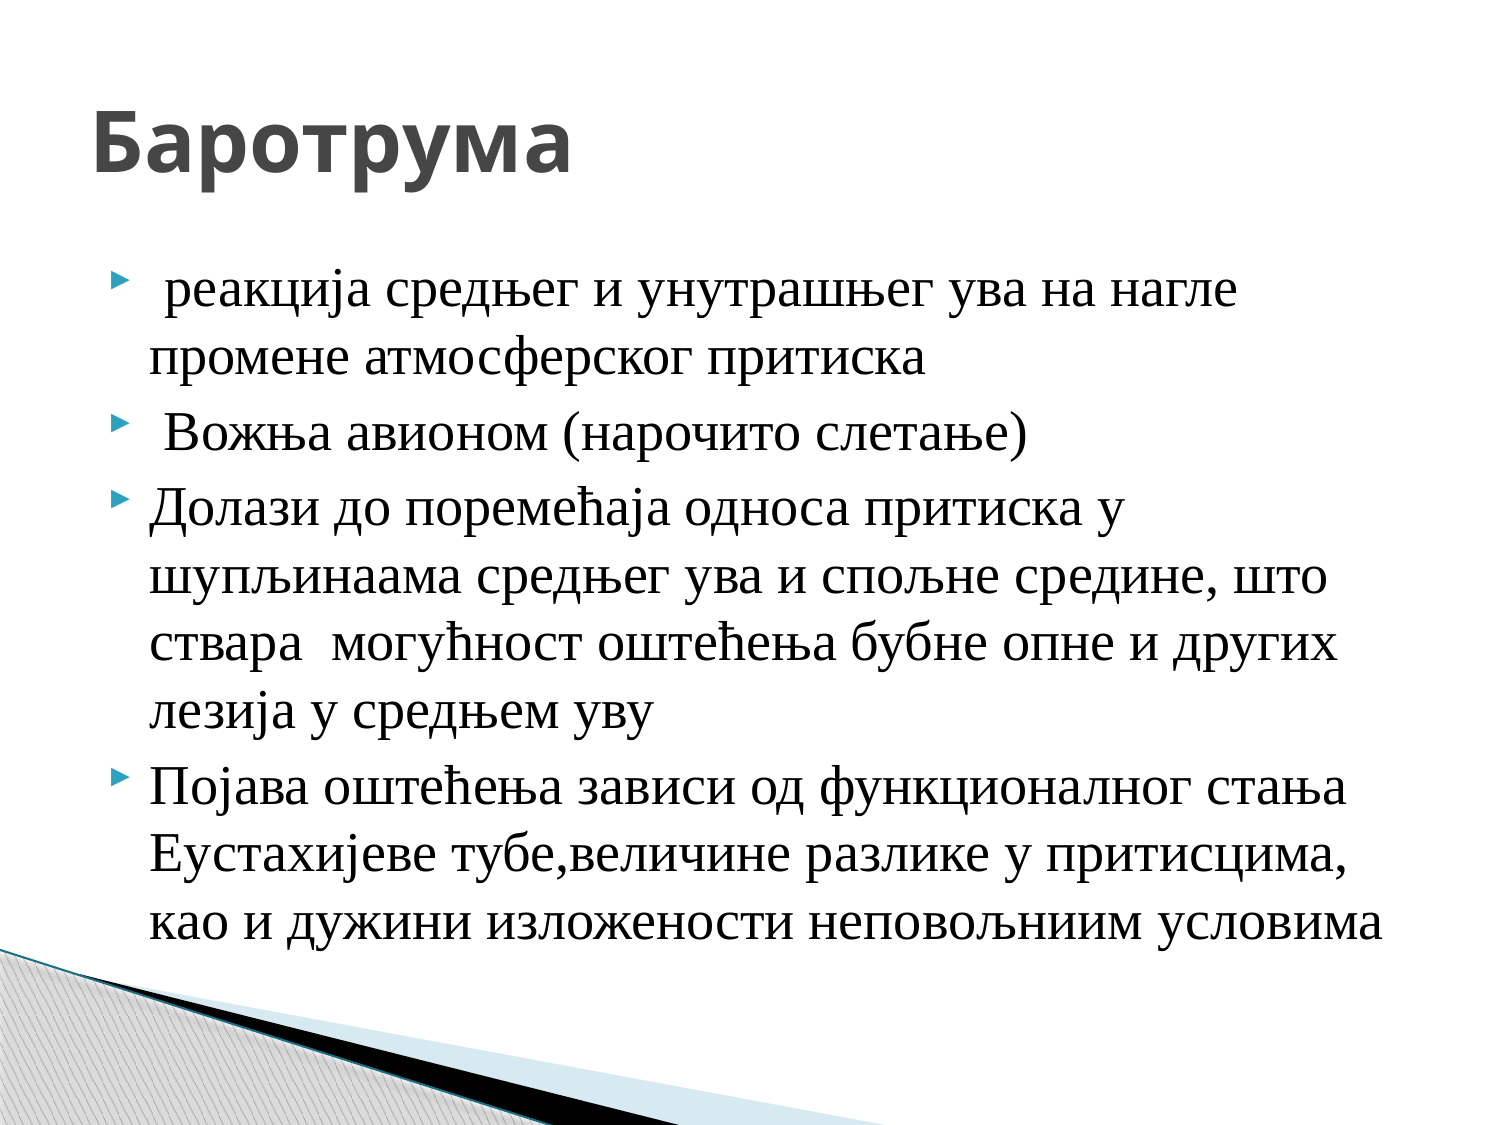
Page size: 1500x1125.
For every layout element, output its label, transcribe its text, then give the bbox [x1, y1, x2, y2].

title Баротрума [75, 45, 1425, 233]
list реакцијa средњег и унутрашњег ува на нагле промене атмосферског притиска Вожња авионом (нарочито слетање) Долази до поремећаја односа притиска у шупљинаама средњег ува и спољне средине, што ствара могућност оштећења бубне опне и других лезија у средњем уву Појава оштећења зависи од функционалног стања Еустахијеве тубе,величине разлике у притисцима, као и дужини изложености неповољниим условима [74, 242, 1426, 986]
